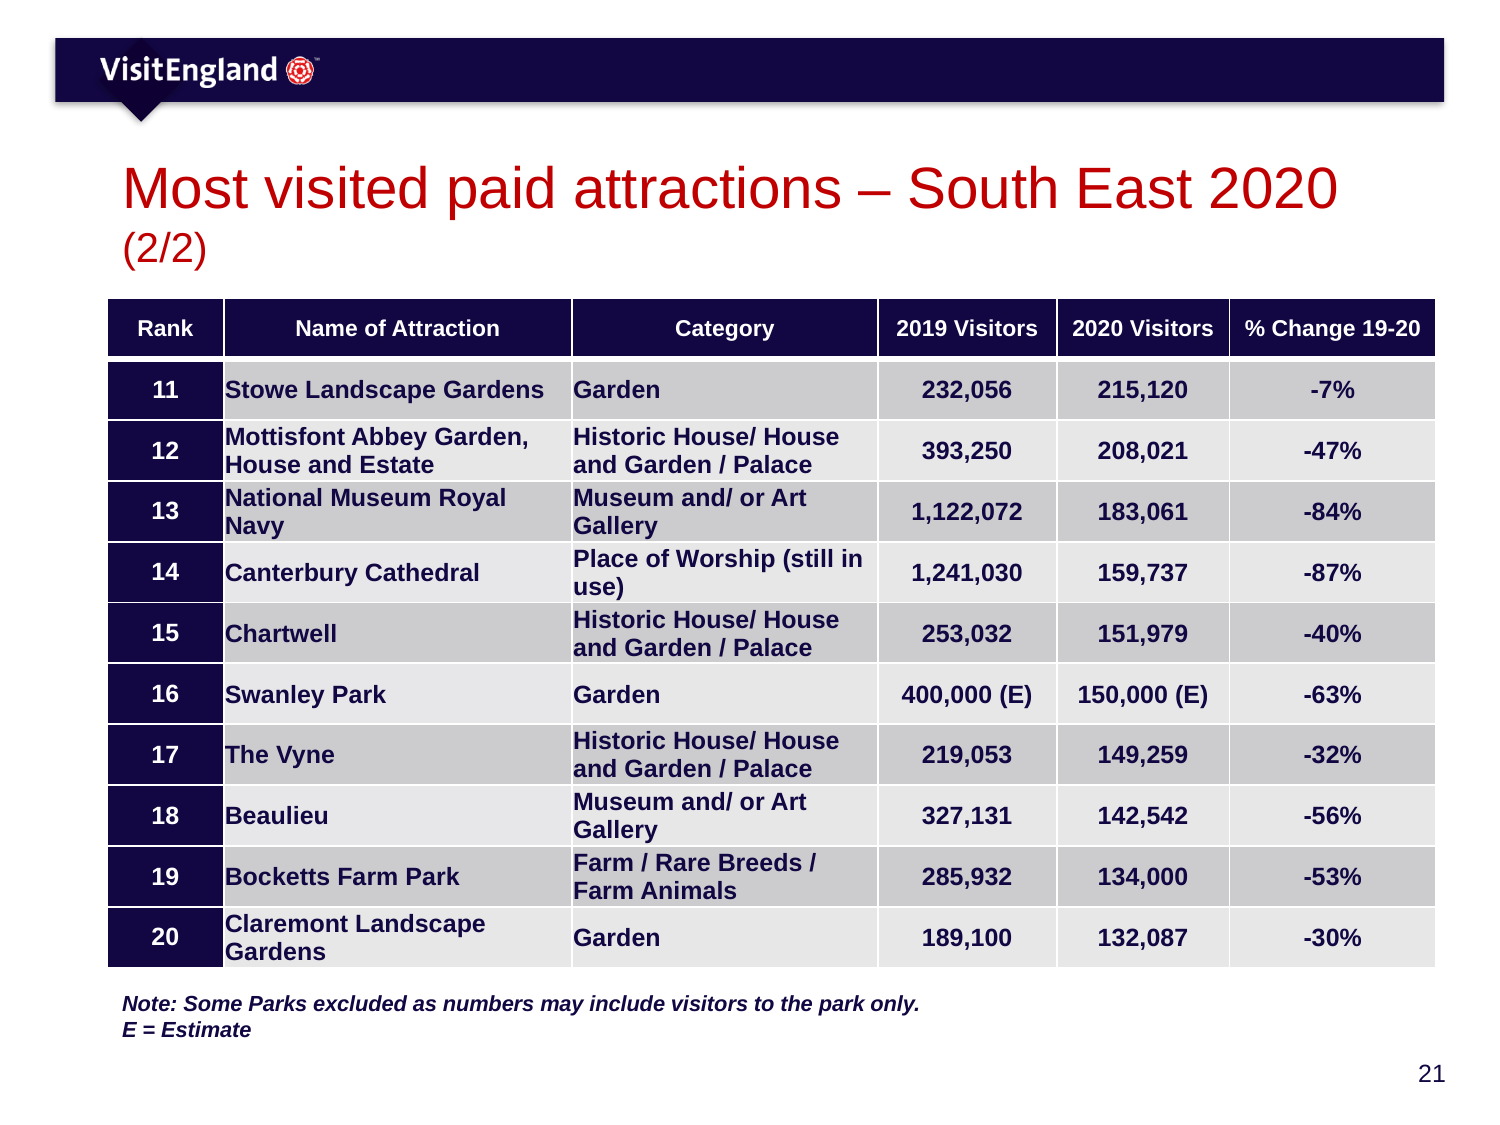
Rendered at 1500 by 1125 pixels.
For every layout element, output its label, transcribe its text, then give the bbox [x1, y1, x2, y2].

table_cell Garden [573, 908, 877, 967]
table_cell 19 [108, 847, 223, 906]
table_header Rank [108, 299, 223, 356]
table_cell 150,000 (E) [1058, 664, 1229, 723]
table_cell 285,932 [879, 847, 1056, 906]
table_cell -32% [1230, 725, 1435, 784]
table_cell Canterbury Cathedral [225, 543, 571, 602]
table_header 2020 Visitors [1058, 299, 1229, 356]
table_cell 11 [108, 362, 223, 419]
table_header Category [573, 299, 877, 356]
table_cell -53% [1230, 847, 1435, 906]
table_cell 12 [108, 421, 223, 480]
table_cell 183,061 [1058, 482, 1229, 541]
table_cell 232,056 [879, 362, 1056, 419]
table_cell 18 [108, 786, 223, 845]
table_cell Swanley Park [225, 664, 571, 723]
table_header Name of Attraction [225, 299, 571, 356]
table_cell 208,021 [1058, 421, 1229, 480]
table_cell 14 [108, 543, 223, 602]
table_cell Claremont Landscape Gardens [225, 908, 571, 967]
table_cell 16 [108, 664, 223, 723]
table_cell Garden [573, 664, 877, 723]
table_cell -7% [1230, 362, 1435, 419]
table_cell Museum and/ or Art Gallery [573, 482, 877, 541]
table_cell Place of Worship (still in use) [573, 543, 877, 602]
table_header % Change 19-20 [1230, 299, 1435, 356]
table_cell Museum and/ or Art Gallery [573, 786, 877, 845]
table_cell 13 [108, 482, 223, 541]
table_header 2019 Visitors [879, 299, 1056, 356]
table_cell 393,250 [879, 421, 1056, 480]
table_cell -40% [1230, 603, 1435, 662]
table_cell 17 [108, 725, 223, 784]
table_cell -63% [1230, 664, 1435, 723]
table_cell 253,032 [879, 603, 1056, 662]
table_cell 159,737 [1058, 543, 1229, 602]
table_cell 134,000 [1058, 847, 1229, 906]
table_cell 142,542 [1058, 786, 1229, 845]
table_cell Historic House/ House and Garden / Palace [573, 421, 877, 480]
table_cell Garden [573, 362, 877, 419]
table_cell 215,120 [1058, 362, 1229, 419]
table_cell 149,259 [1058, 725, 1229, 784]
table_cell Historic House/ House and Garden / Palace [573, 603, 877, 662]
table_cell Beaulieu [225, 786, 571, 845]
table_cell -30% [1230, 908, 1435, 967]
table_cell Historic House/ House and Garden / Palace [573, 725, 877, 784]
table_cell 151,979 [1058, 603, 1229, 662]
table_cell Chartwell [225, 603, 571, 662]
table_cell The Vyne [225, 725, 571, 784]
table_cell 1,241,030 [879, 543, 1056, 602]
text_box Note: Some Parks excluded as numbers may include visitors to the park only. E = Estimate [107, 982, 1405, 1050]
title Most visited paid attractions – South East 2020 (2/2) [107, 143, 1445, 276]
table_cell 132,087 [1058, 908, 1229, 967]
table_cell 219,053 [879, 725, 1056, 784]
table_cell -87% [1230, 543, 1435, 602]
table_cell -56% [1230, 786, 1435, 845]
table_cell 15 [108, 603, 223, 662]
table_cell 327,131 [879, 786, 1056, 845]
table_cell Stowe Landscape Gardens [225, 362, 571, 419]
table_cell Bocketts Farm Park [225, 847, 571, 906]
table_cell Mottisfont Abbey Garden, House and Estate [225, 421, 571, 480]
table_cell 20 [108, 908, 223, 967]
picture [95, 56, 322, 88]
table_cell Farm / Rare Breeds / Farm Animals [573, 847, 877, 906]
table_cell 1,122,072 [879, 482, 1056, 541]
table_cell -47% [1230, 421, 1435, 480]
table_cell National Museum Royal Navy [225, 482, 571, 541]
table_cell -84% [1230, 482, 1435, 541]
table_cell 189,100 [879, 908, 1056, 967]
table_cell 400,000 (E) [879, 664, 1056, 723]
